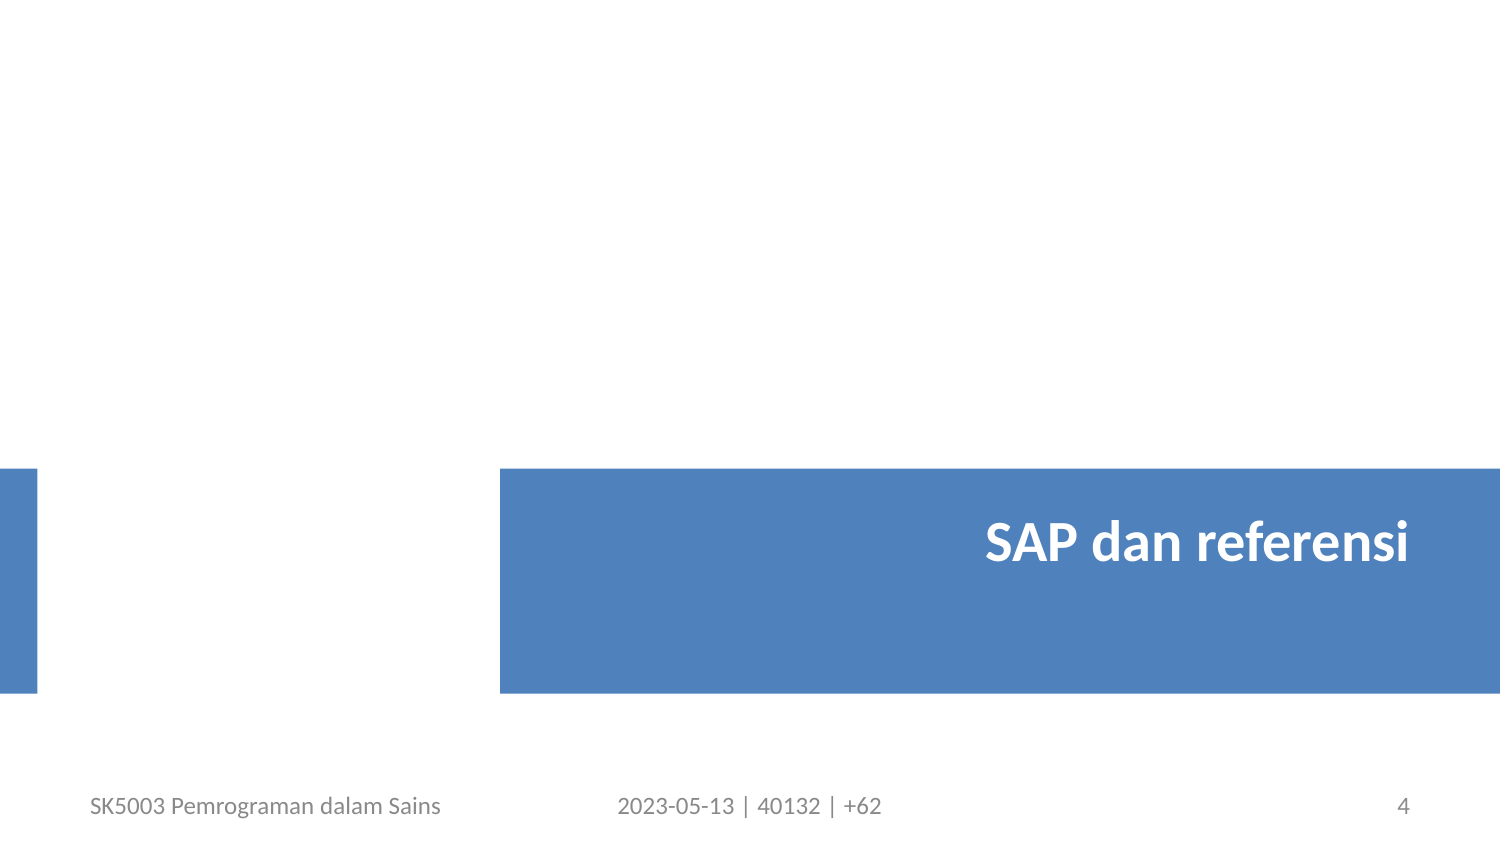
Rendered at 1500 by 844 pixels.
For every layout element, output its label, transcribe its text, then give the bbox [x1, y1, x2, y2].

slide_number SK5003 Pemrograman dalam Sains [75, 782, 463, 827]
slide_number 4 [1074, 782, 1425, 827]
footer 2023-05-13 | 40132 | +62 [512, 782, 988, 827]
text_box SAP dan referensi [587, 509, 1425, 666]
